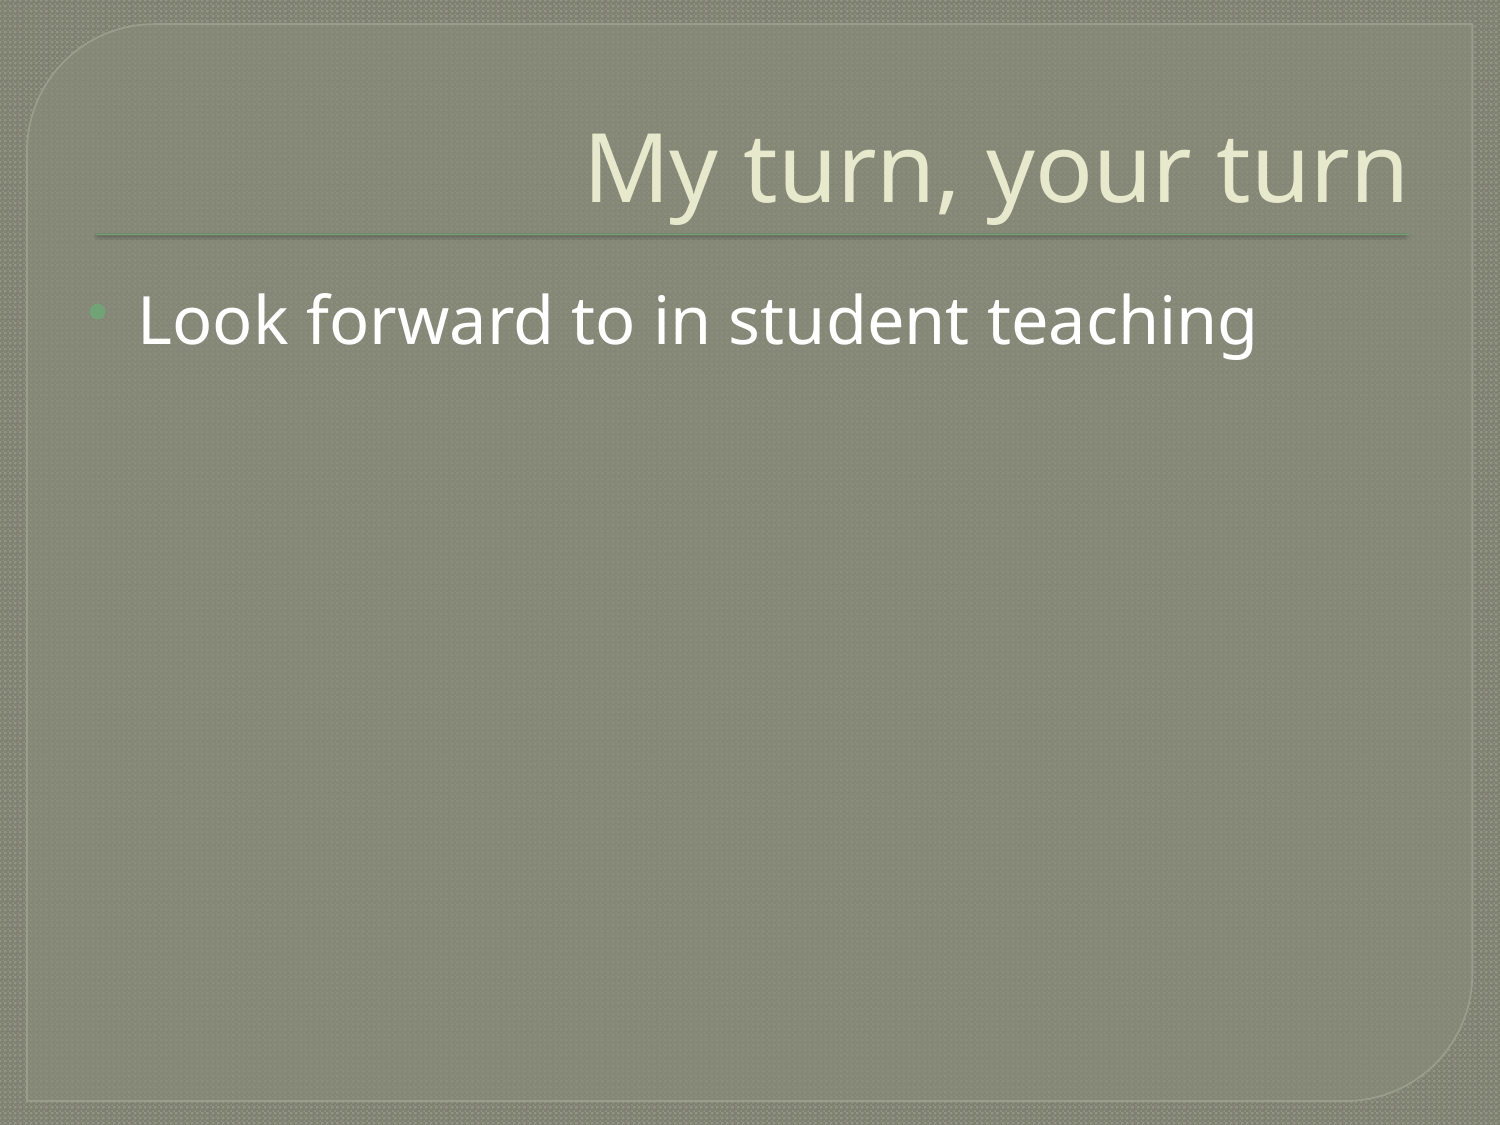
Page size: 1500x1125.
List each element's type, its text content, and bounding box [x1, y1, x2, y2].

title My turn, your turn [75, 41, 1425, 230]
list Look forward to in student teaching [75, 270, 1425, 1013]
